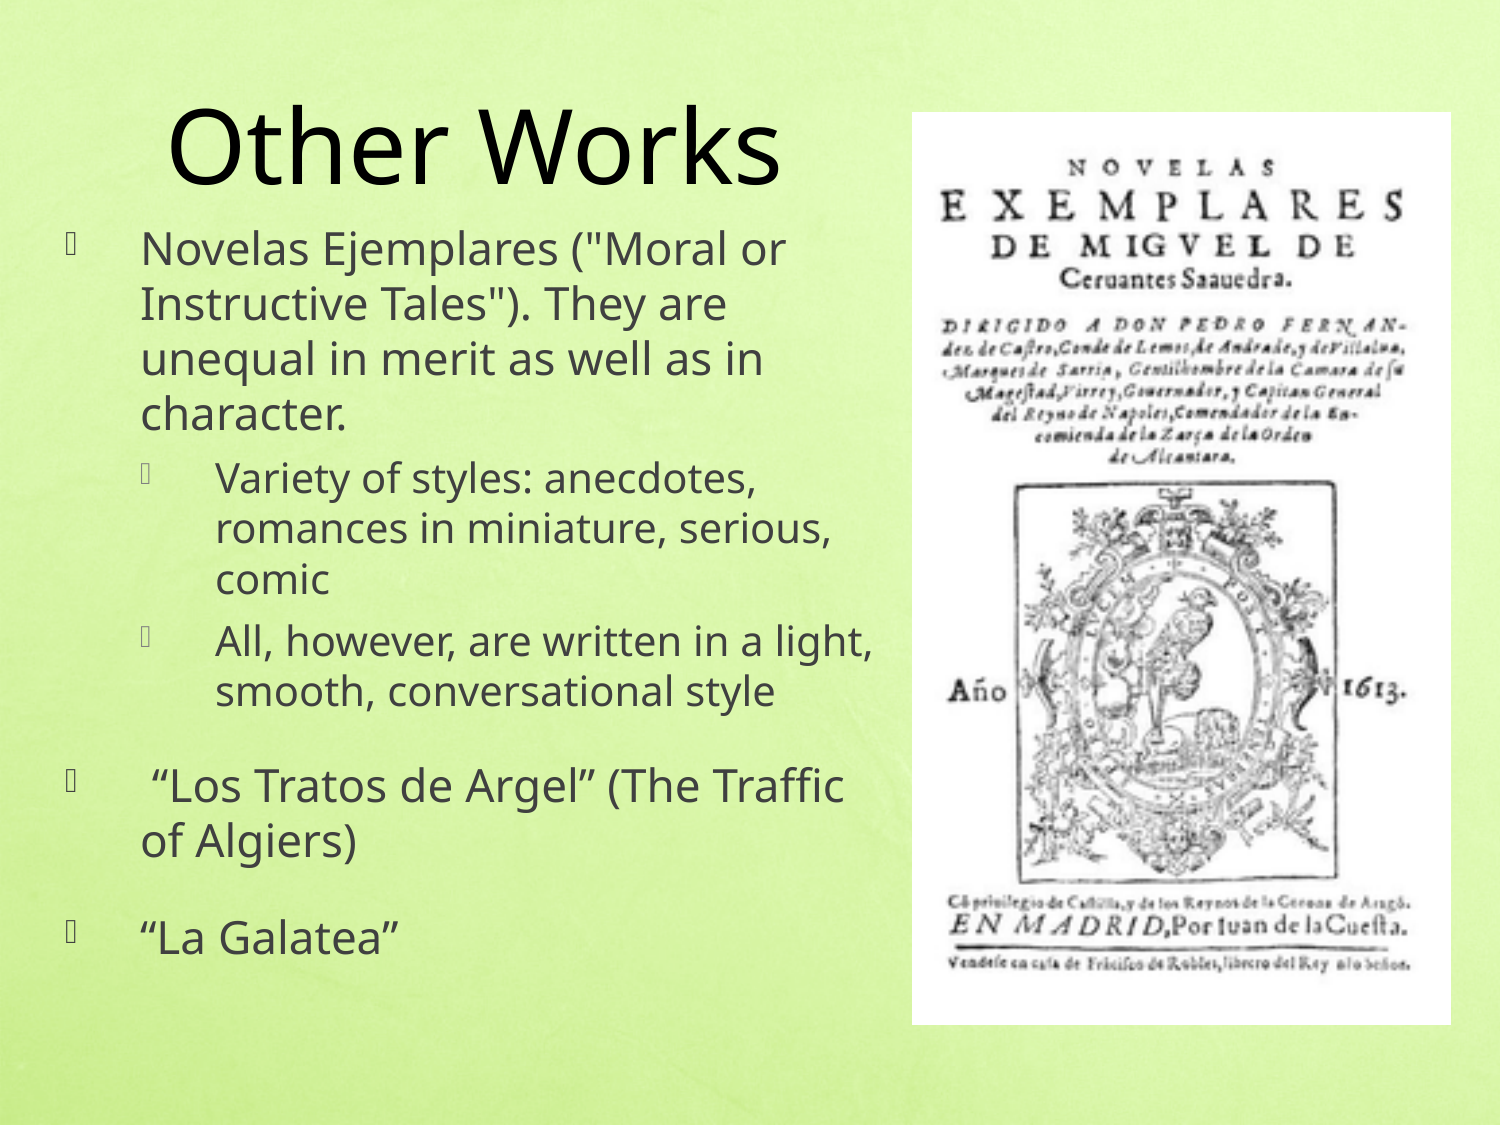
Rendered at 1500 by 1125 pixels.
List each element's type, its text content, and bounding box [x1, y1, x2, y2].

list Novelas Ejemplares ("Moral or Instructive Tales"). They are unequal in merit as well as in character. Variety of styles: anecdotes, romances in miniature, serious, comic All, however, are written in a light, smooth, conversational style “Los Tratos de Argel” (The Traffic of Algiers) “La Galatea” [50, 212, 913, 1100]
title Other Works [0, 24, 950, 213]
picture [910, 110, 1453, 1027]
